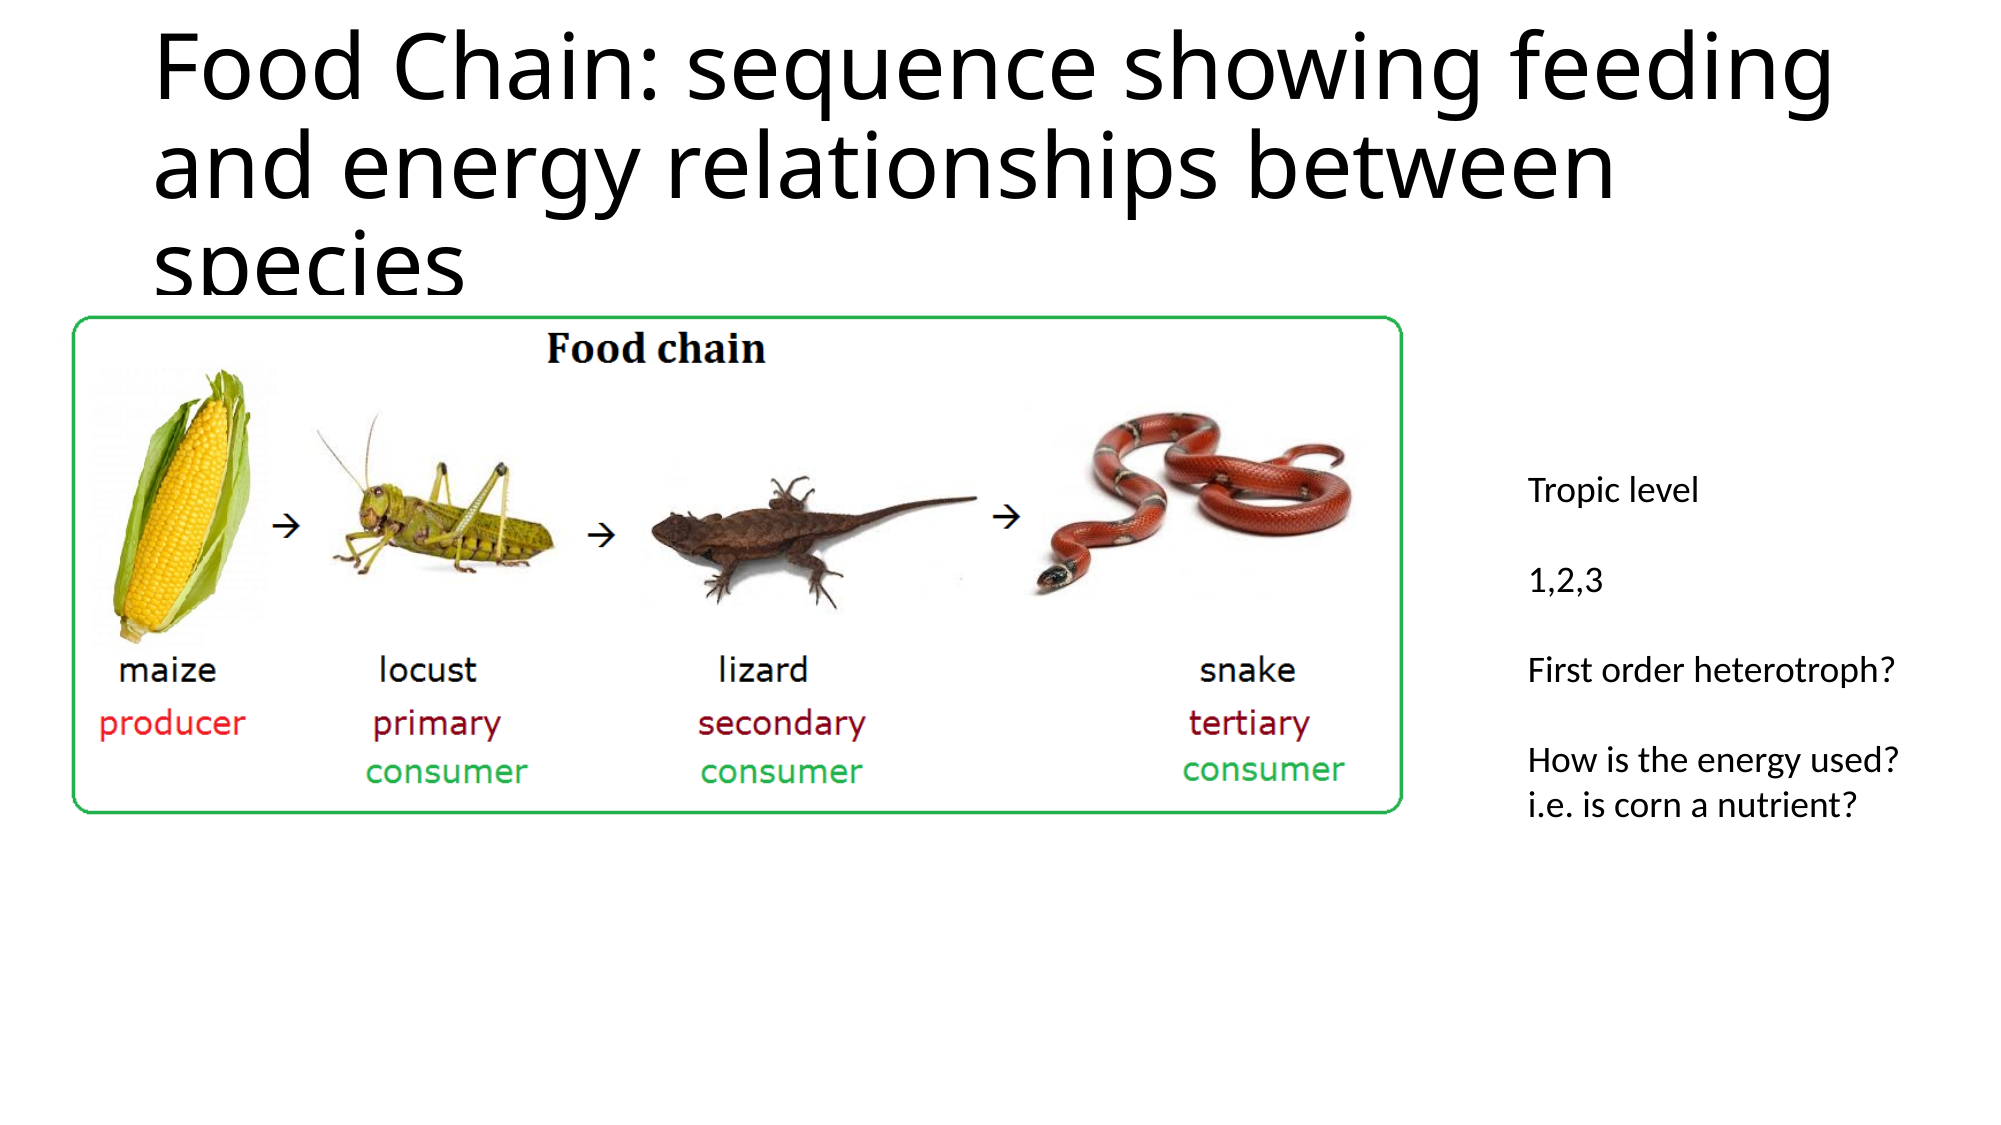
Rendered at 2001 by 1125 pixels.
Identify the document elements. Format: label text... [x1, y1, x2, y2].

text_box Tropic level 1,2,3 First order heterotroph? How is the energy used? i.e. is corn a nutrient? [1513, 457, 1916, 878]
title Food Chain: sequence showing feeding and energy relationships between species [137, 59, 1863, 278]
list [58, 295, 1425, 827]
